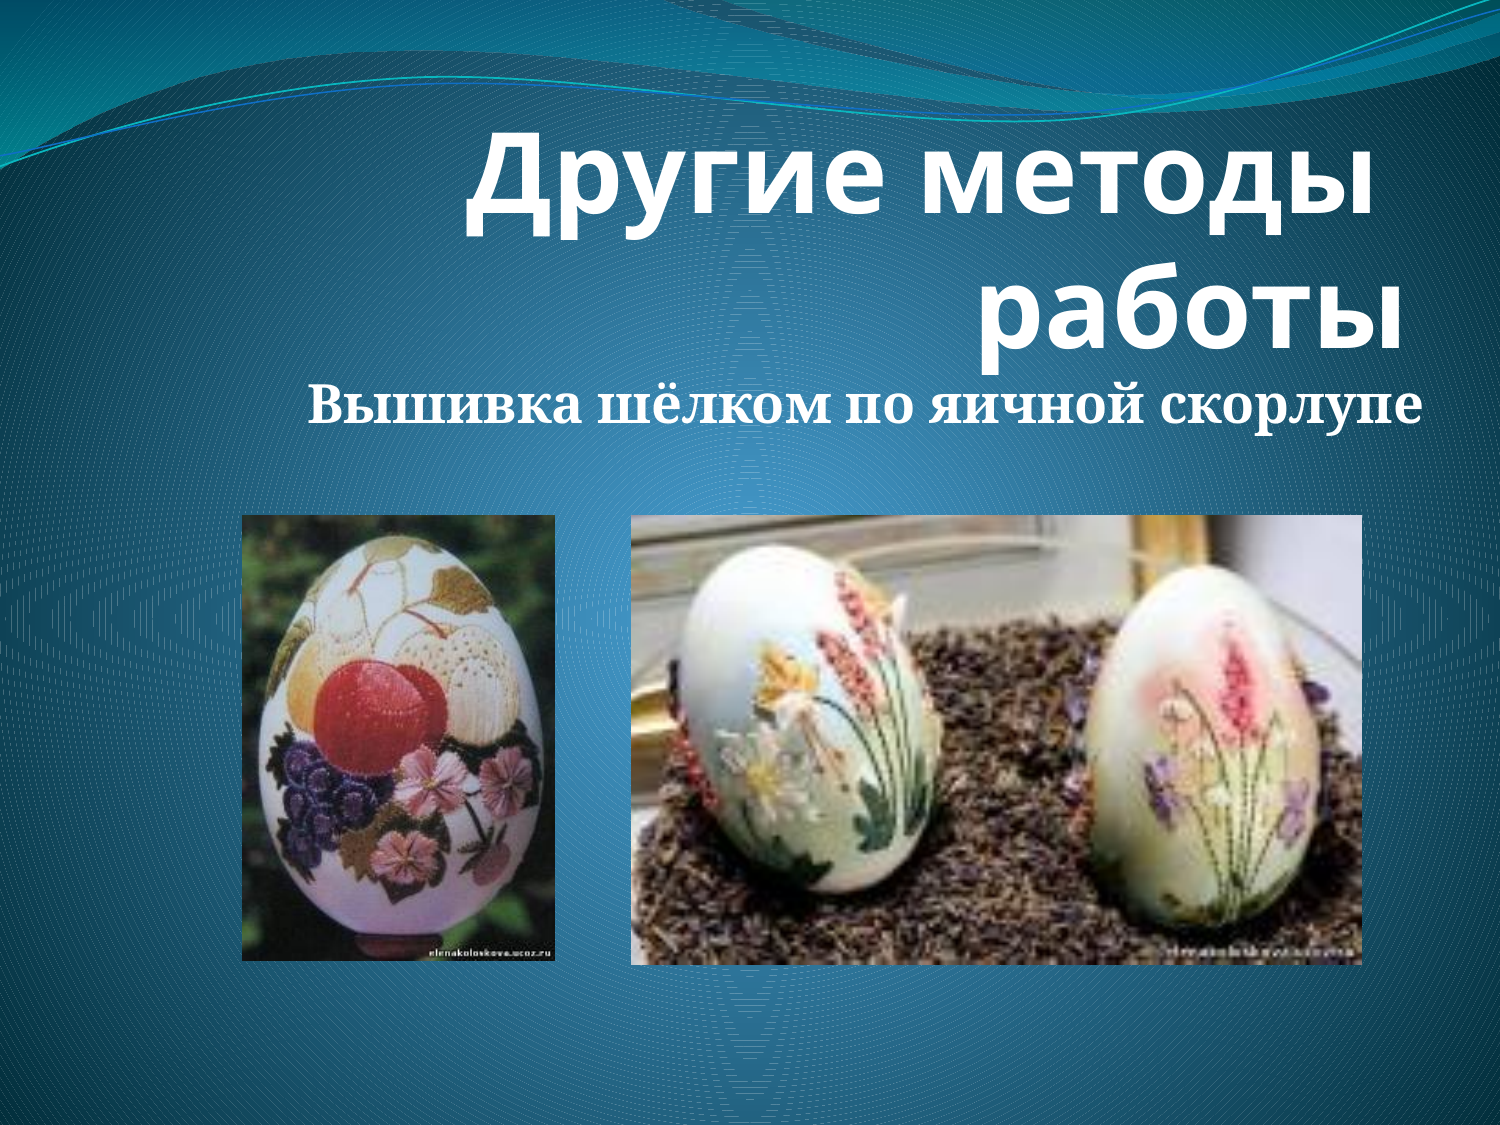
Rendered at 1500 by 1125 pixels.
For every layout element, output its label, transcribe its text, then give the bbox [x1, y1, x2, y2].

picture [241, 514, 555, 961]
picture [631, 514, 1362, 965]
subtitle Вышивка шёлком по яичной скорлупе [147, 361, 1437, 560]
title Другие методы работы [123, 172, 1412, 372]
